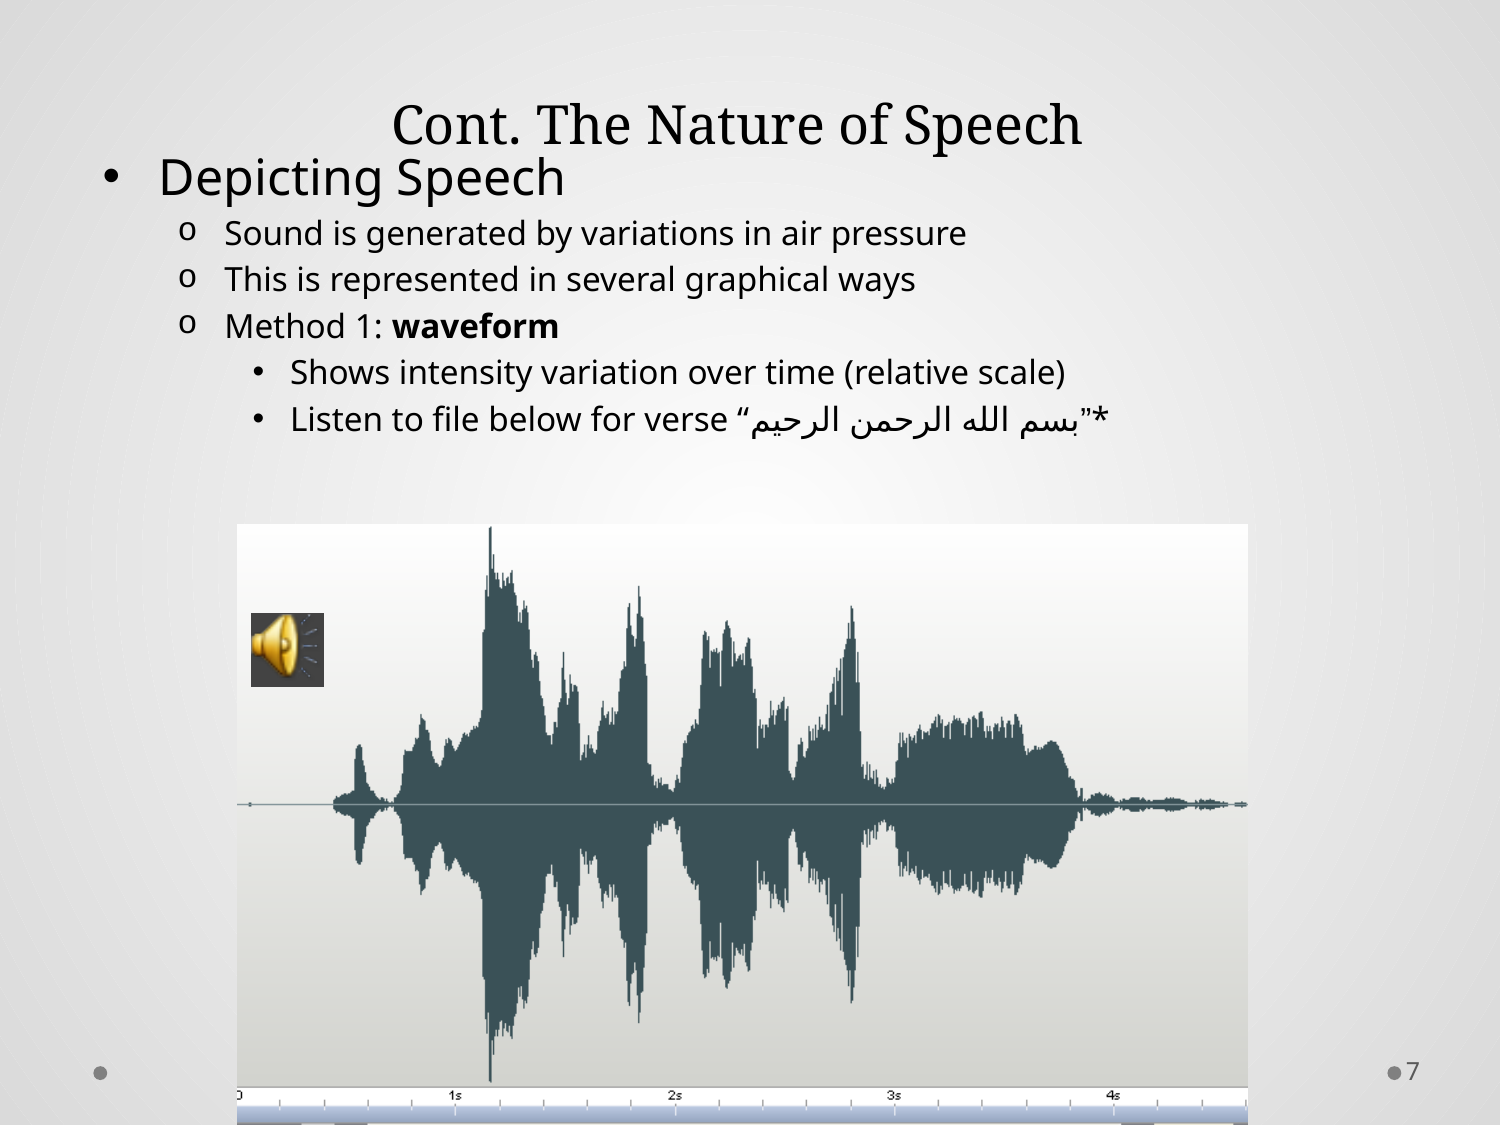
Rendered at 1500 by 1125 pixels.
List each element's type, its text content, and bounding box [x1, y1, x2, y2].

picture [237, 524, 1248, 1125]
slide_number 7 [1401, 1042, 1494, 1103]
list Depicting Speech Sound is generated by variations in air pressure This is represented in several graphical ways Method 1: waveform Shows intensity variation over time (relative scale) Listen to file below for verse “بسم الله الرحمن الرحيم”* [87, 137, 1438, 1113]
title Cont. The Nature of Speech [62, 62, 1413, 163]
